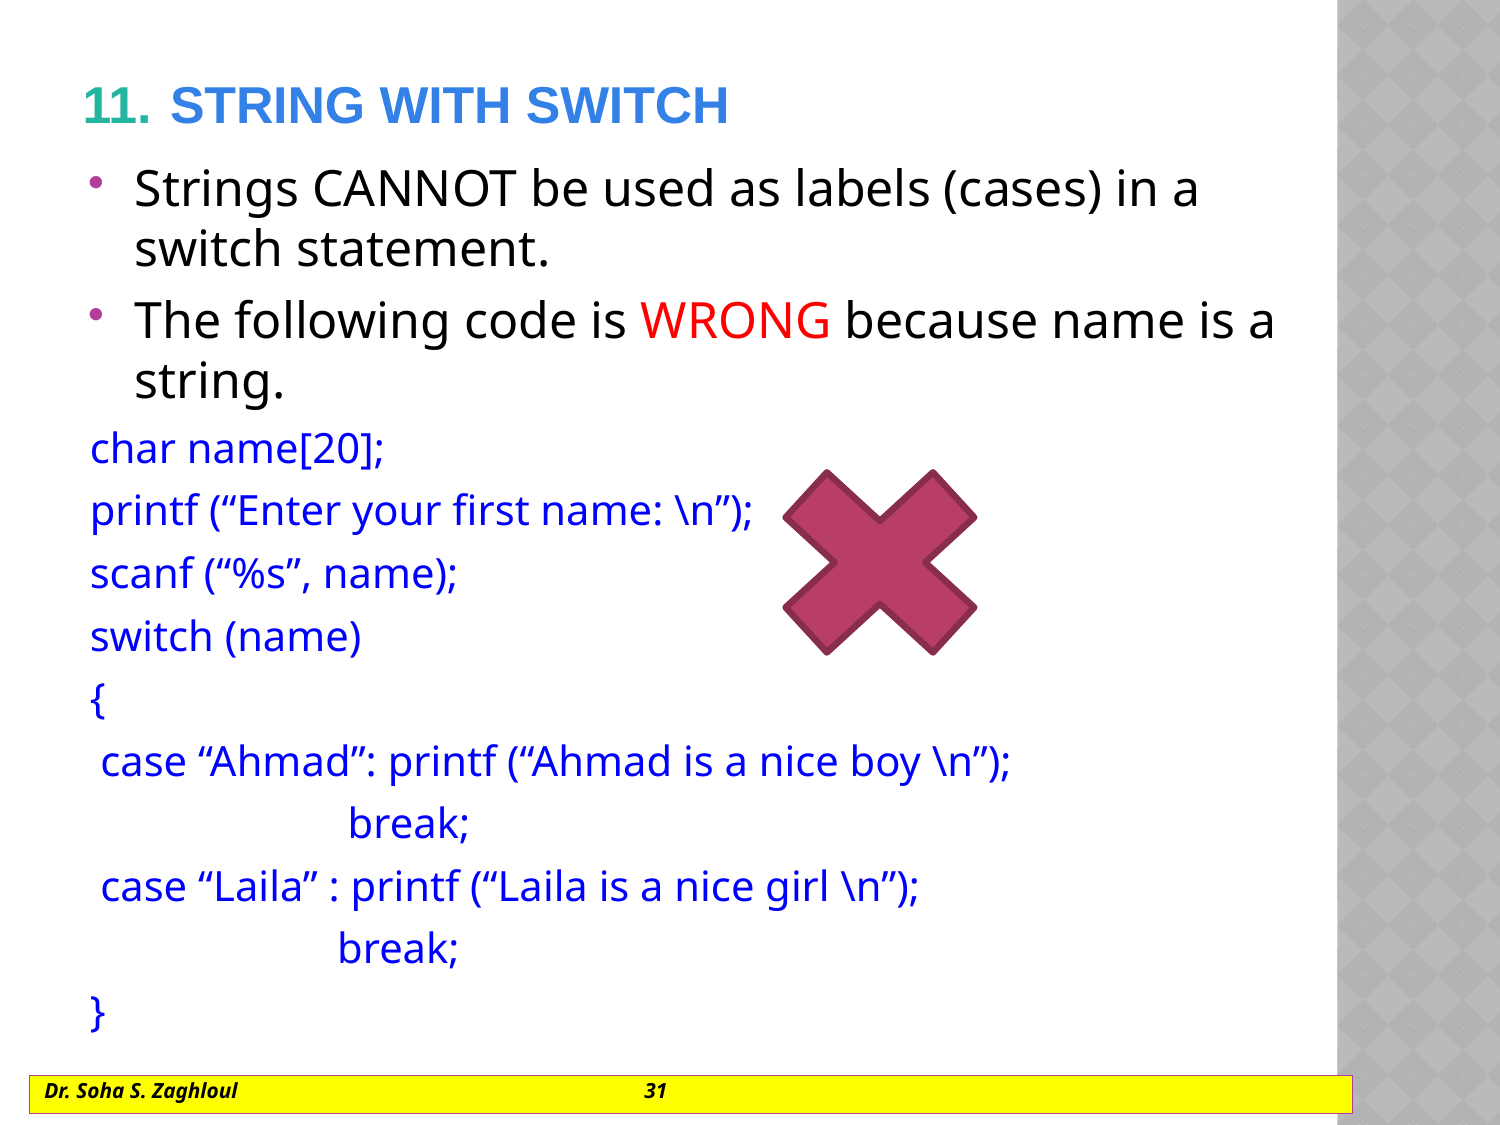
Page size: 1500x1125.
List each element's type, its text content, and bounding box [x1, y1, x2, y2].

text_box Dr. Soha S. Zaghloul 31 [29, 1075, 1353, 1114]
table_cell 4 [1337, 0, 1500, 1125]
list Strings CANNOT be used as labels (cases) in a switch statement. The following code is WRONG because name is a string. char name[20]; printf (“Enter your first name: \n”); scanf (“%s”, name); switch (name) { case “Ahmad”: printf (“Ahmad is a nice boy \n”); break; case “Laila” : printf (“Laila is a nice girl \n”); break; } [75, 149, 1341, 1059]
text_box [782, 469, 978, 656]
title 11. String with switch [75, 52, 1263, 138]
